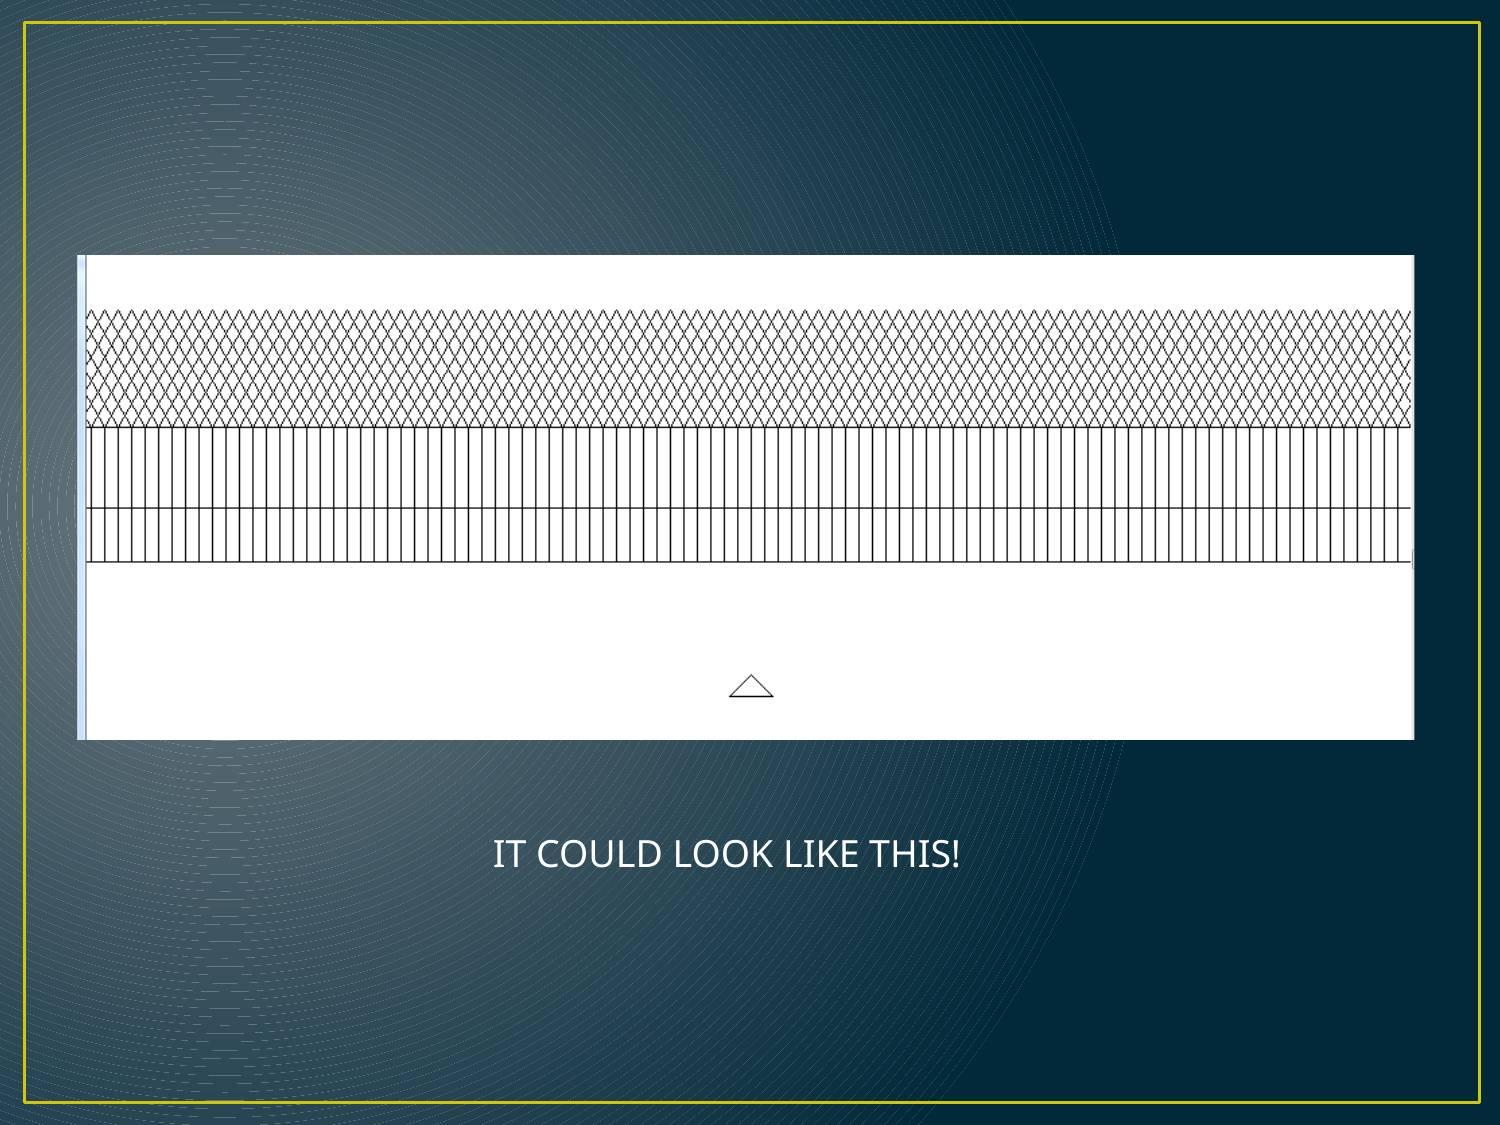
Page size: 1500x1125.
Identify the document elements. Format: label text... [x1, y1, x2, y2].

text_box IT COULD LOOK LIKE THIS! [478, 822, 1282, 882]
picture [1087, 745, 1096, 753]
picture [76, 249, 1414, 740]
